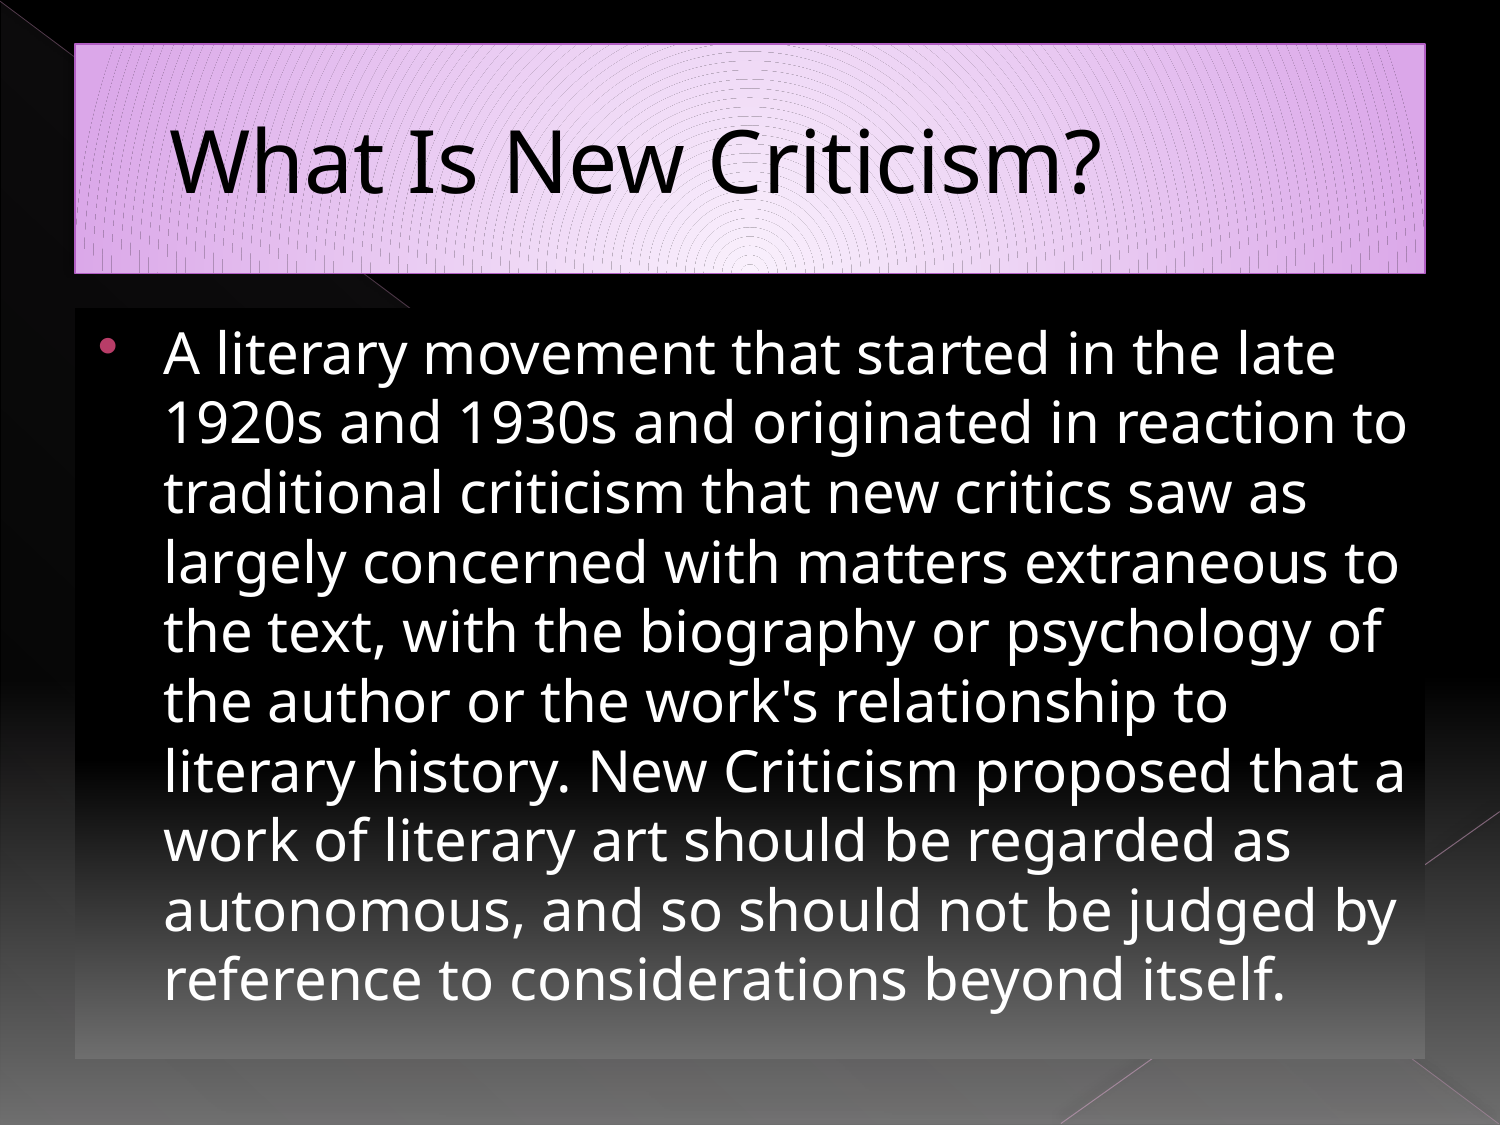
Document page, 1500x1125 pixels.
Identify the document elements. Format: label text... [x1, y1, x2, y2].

title What Is New Criticism? [74, 43, 1426, 274]
list A literary movement that started in the late 1920s and 1930s and originated in reaction to traditional criticism that new critics saw as largely concerned with matters extraneous to the text, with the biography or psychology of the author or the work's relationship to literary history. New Criticism proposed that a work of literary art should be regarded as autonomous, and so should not be judged by reference to considerations beyond itself. [75, 308, 1425, 1059]
